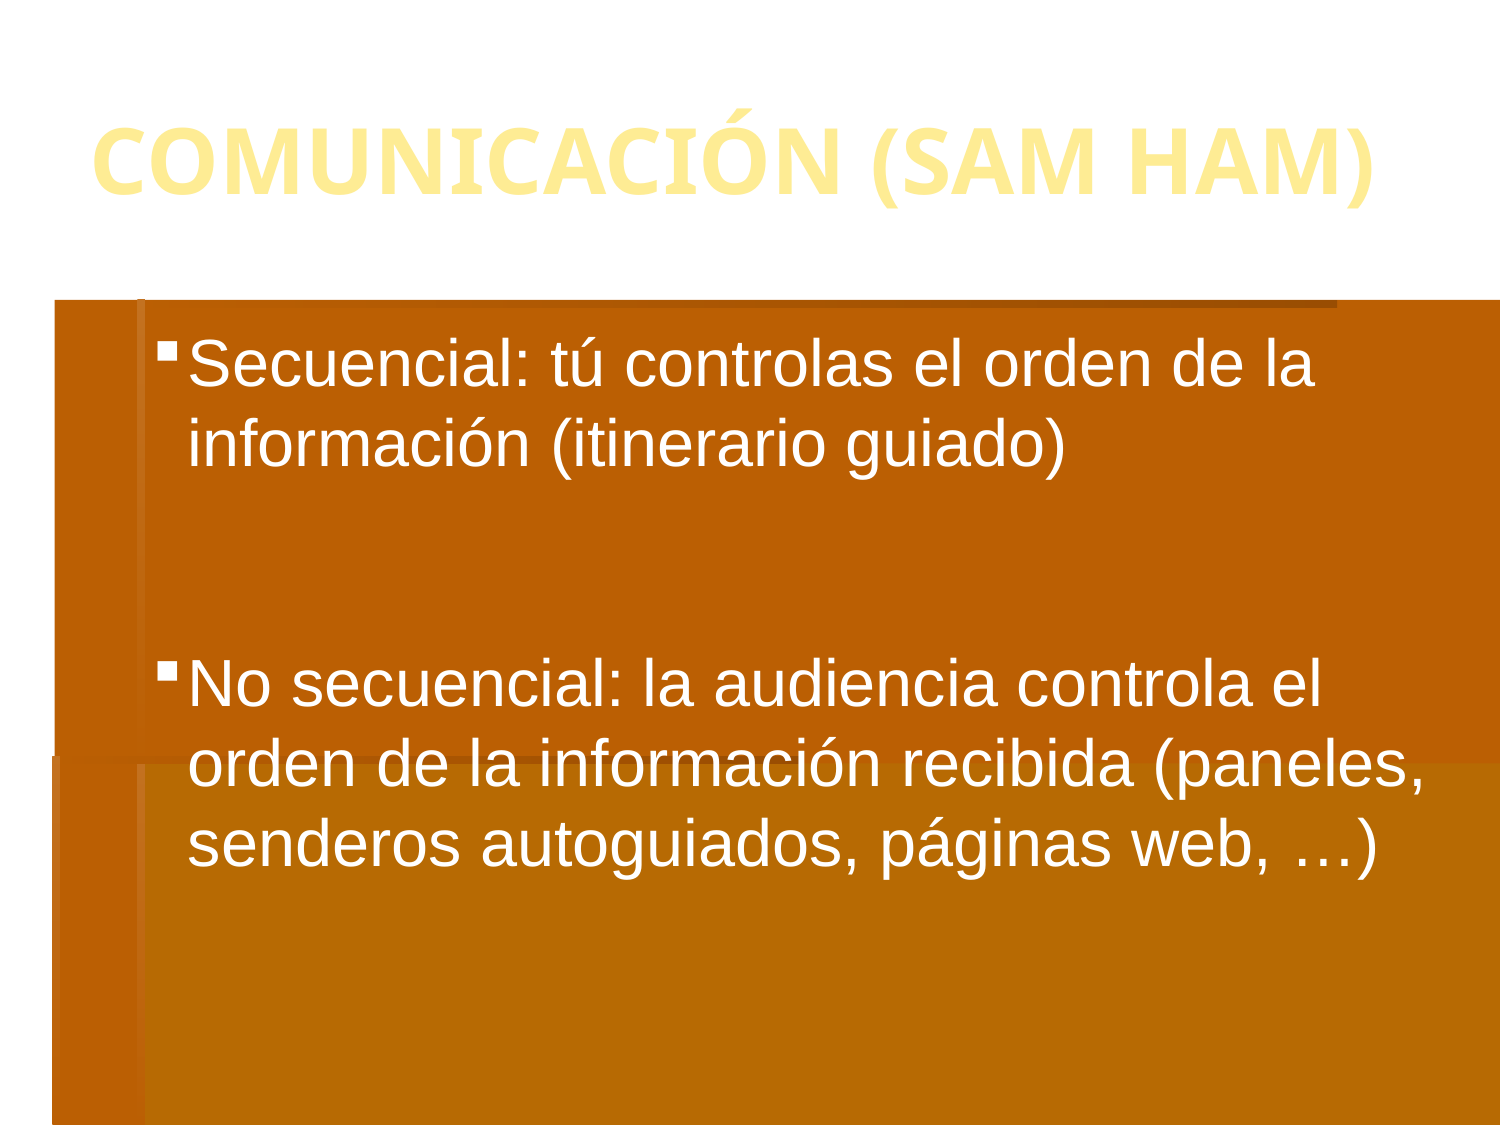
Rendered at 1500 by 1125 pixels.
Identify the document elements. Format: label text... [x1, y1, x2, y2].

text_box COMUNICACIÓN (SAM HAM) [75, 40, 1451, 275]
text_box Secuencial: tú controlas el orden de la información (itinerario guiado) No secuencial: la audiencia controla el orden de la información recibida (paneles, senderos autoguiados, páginas web, …) [137, 312, 1451, 1000]
